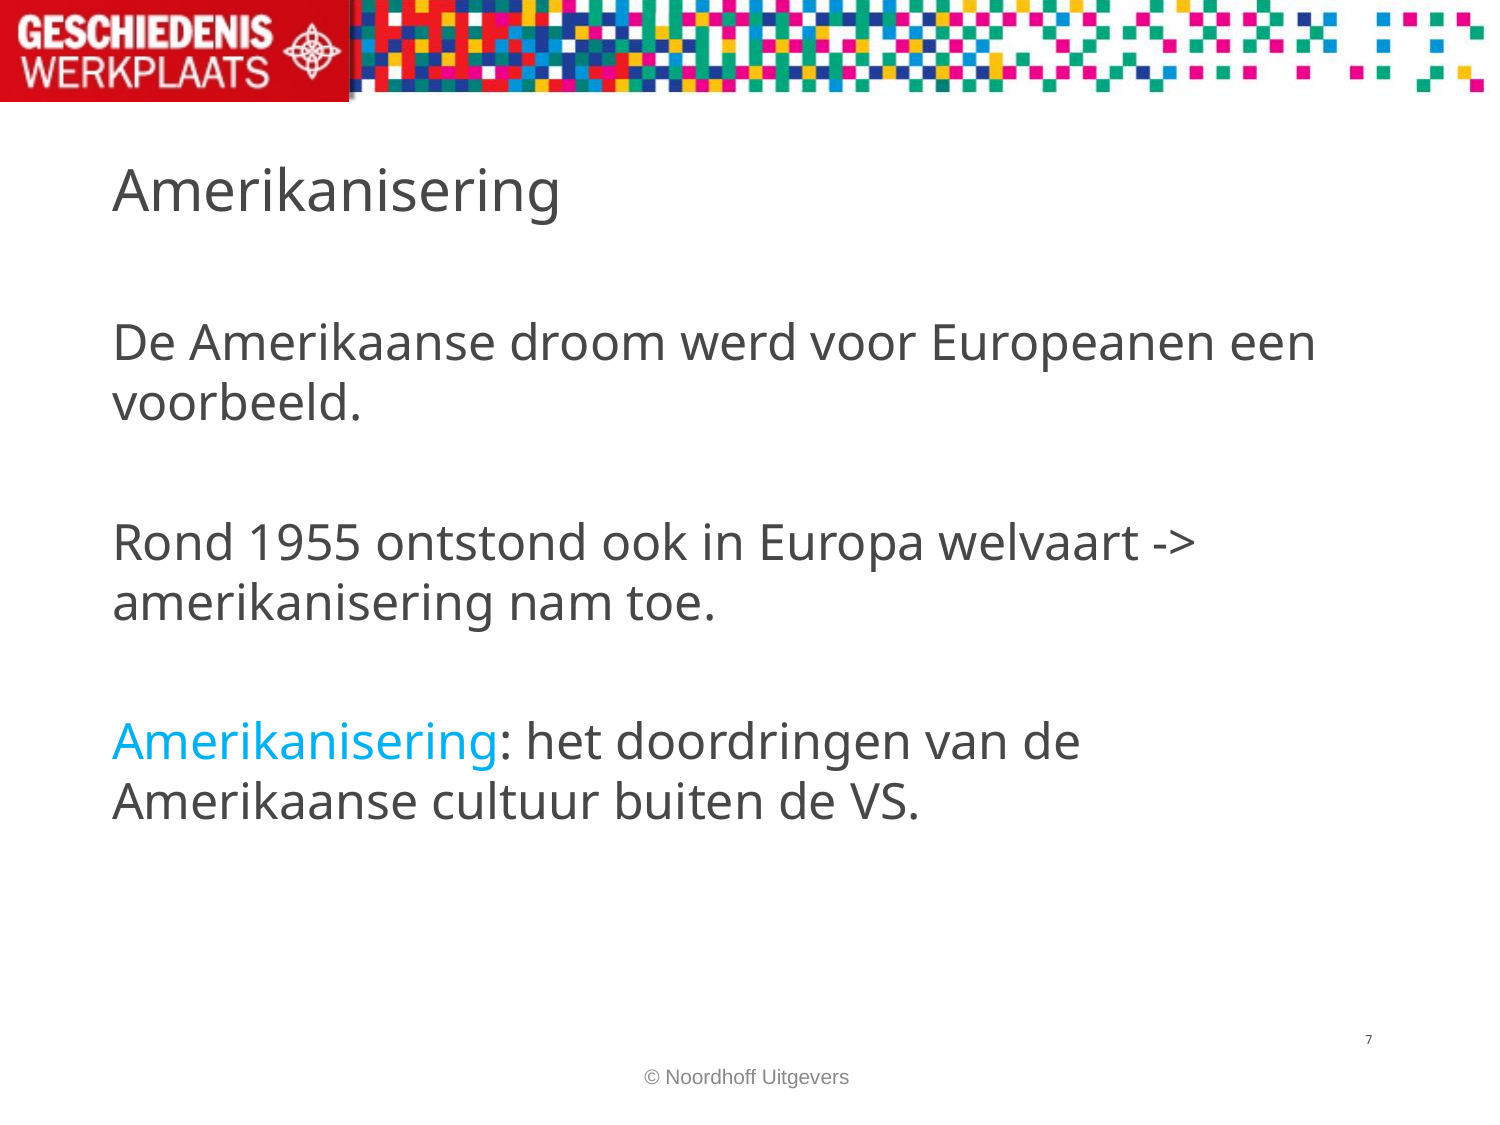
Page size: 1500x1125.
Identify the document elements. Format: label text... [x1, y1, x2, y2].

slide_number 7 [1325, 1025, 1388, 1063]
list De Amerikaanse droom werd voor Europeanen een voorbeeld. Rond 1955 ontstond ook in Europa welvaart -> amerikanisering nam toe. Amerikanisering: het doordringen van de Amerikaanse cultuur buiten de VS. [112, 302, 1409, 988]
text_box © Noordhoff Uitgevers [512, 1045, 988, 1106]
title Amerikanisering [112, 145, 1401, 256]
picture [0, 0, 1500, 1125]
